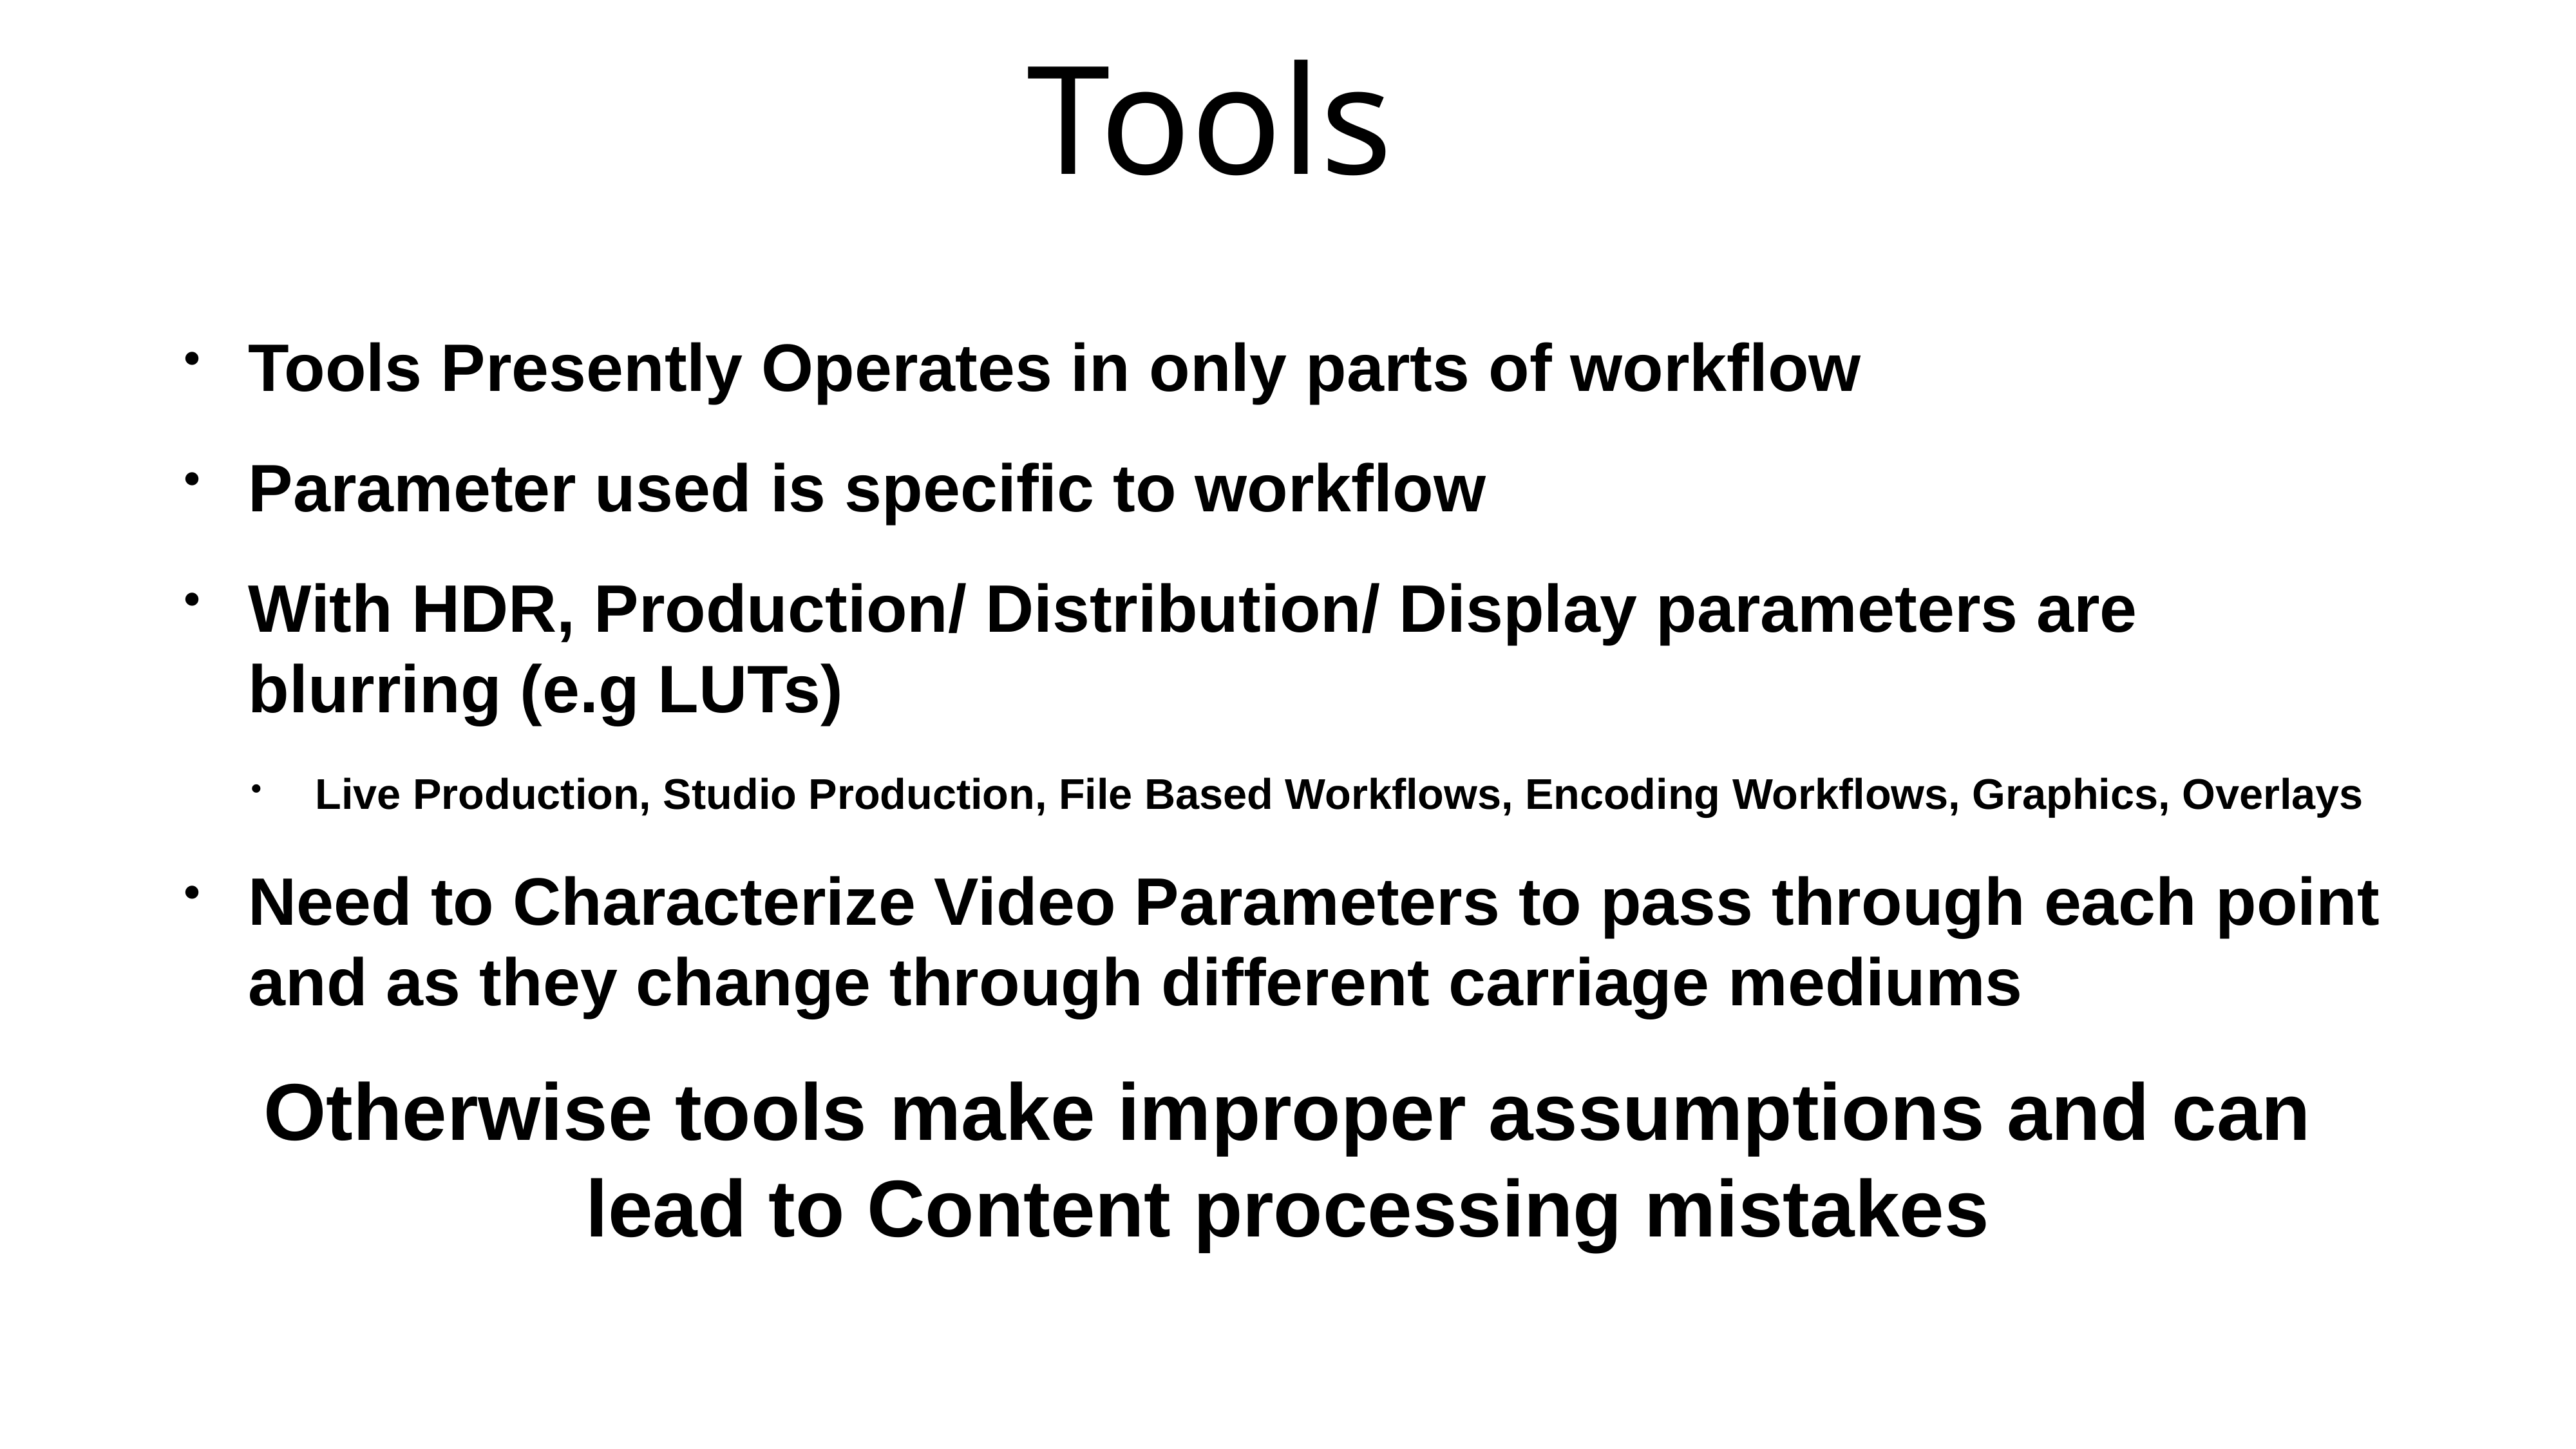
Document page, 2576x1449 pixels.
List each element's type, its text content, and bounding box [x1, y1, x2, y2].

list Tools Presently Operates in only parts of workflow Parameter used is specific to workflow With HDR, Production/ Distribution/ Display parameters are blurring (e.g LUTs) Live Production, Studio Production, File Based Workflows, Encoding Workflows, Graphics, Overlays Need to Characterize Video Parameters to pass through each point and as they change through different carriage mediums Otherwise tools make improper assumptions and can lead to Content processing mistakes [178, 301, 2398, 1275]
title Tools [203, 0, 2216, 236]
